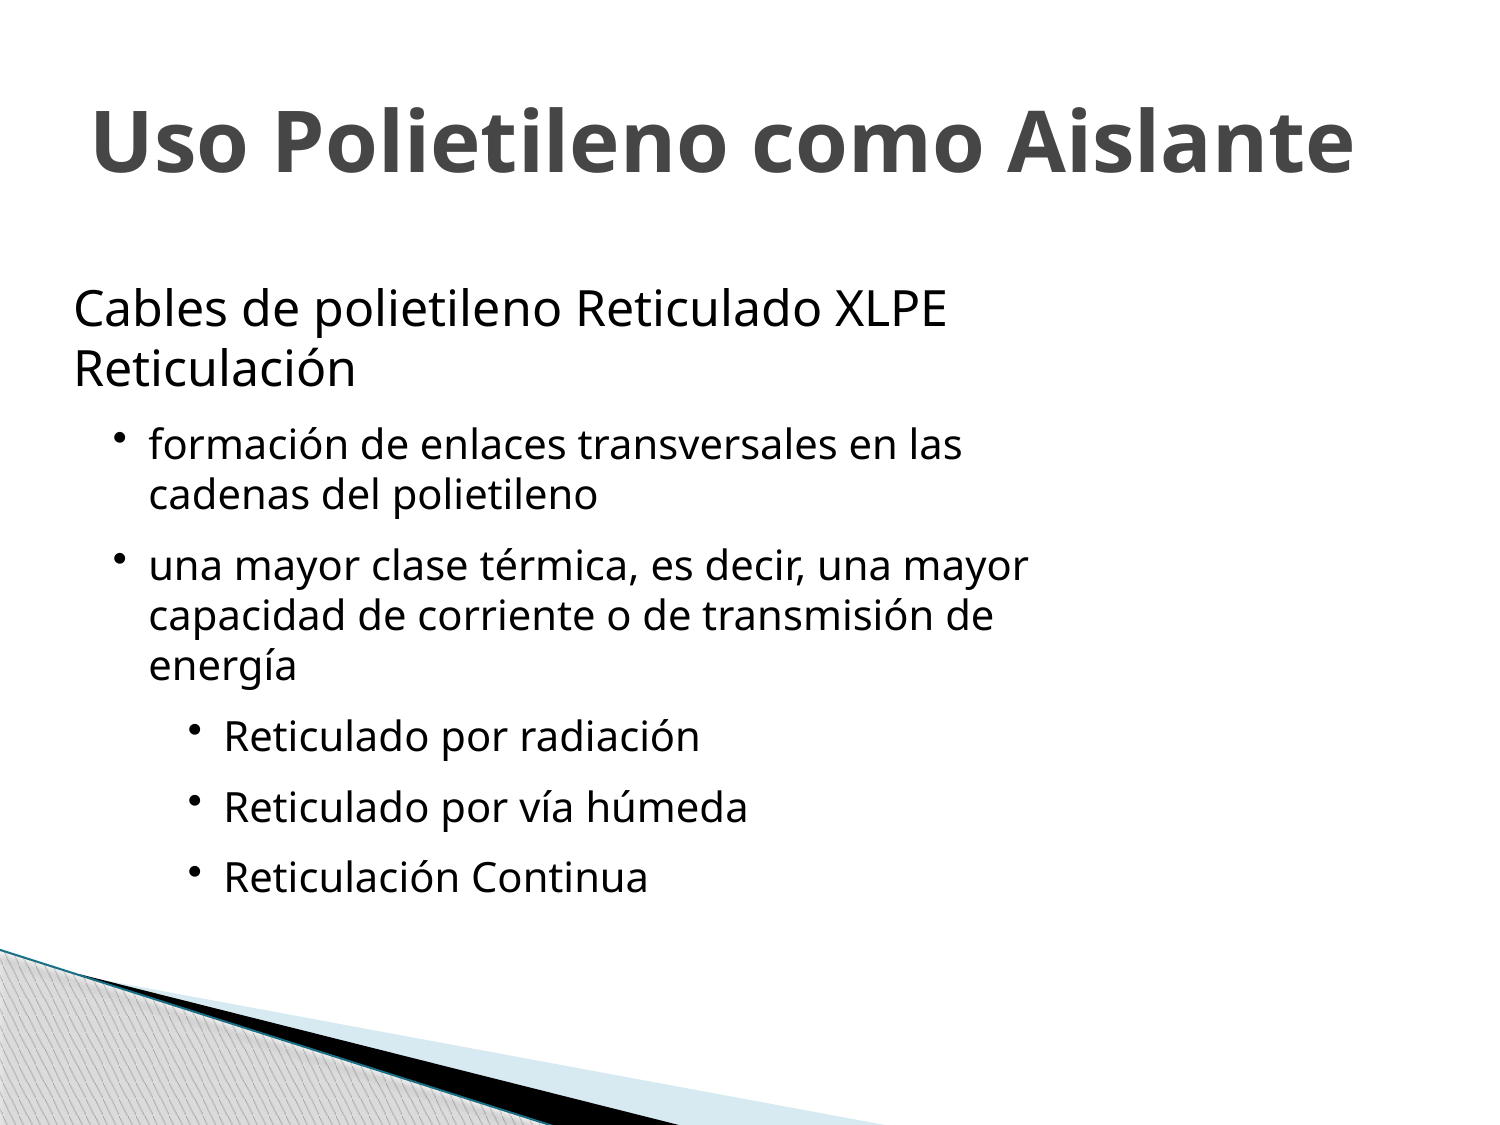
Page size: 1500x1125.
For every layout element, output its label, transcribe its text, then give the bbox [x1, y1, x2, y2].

text_box Cables de polietileno Reticulado XLPE Reticulación formación de enlaces transversales en las cadenas del polietileno una mayor clase térmica, es decir, una mayor capacidad de corriente o de transmisión de energía Reticulado por radiación Reticulado por vía húmeda Reticulación Continua [58, 269, 1102, 909]
title Uso Polietileno como Aislante [75, 45, 1425, 233]
